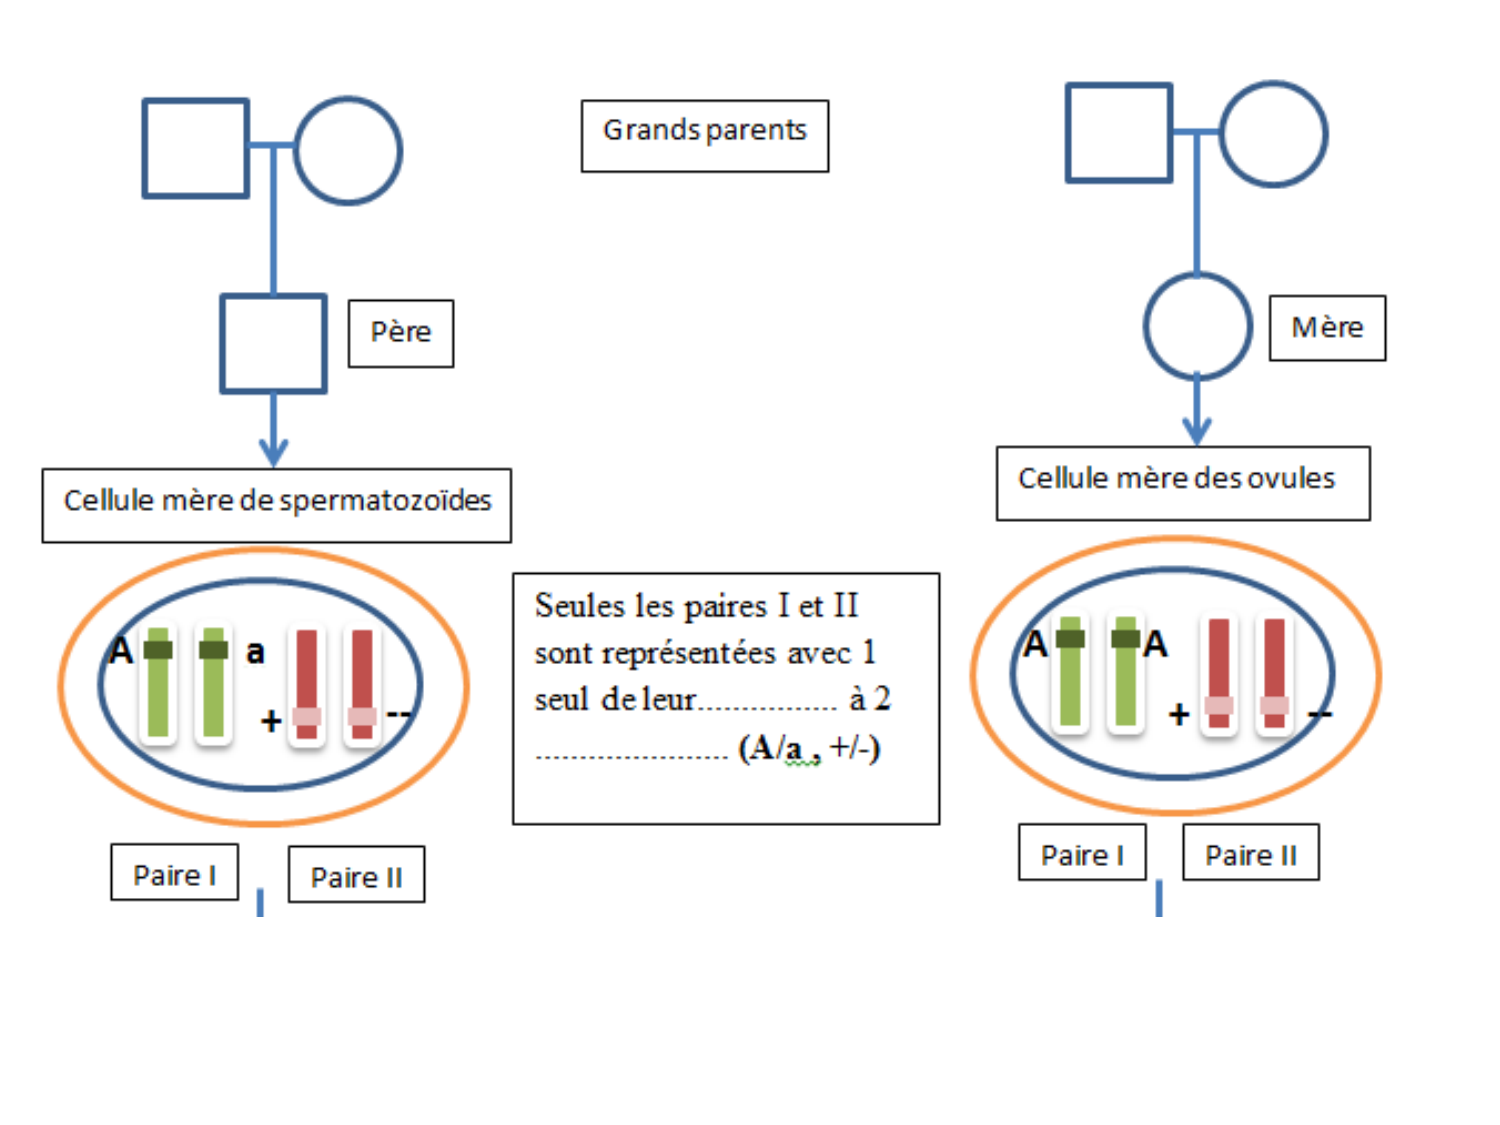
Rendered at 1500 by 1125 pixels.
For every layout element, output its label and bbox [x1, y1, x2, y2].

picture [0, 77, 1445, 918]
